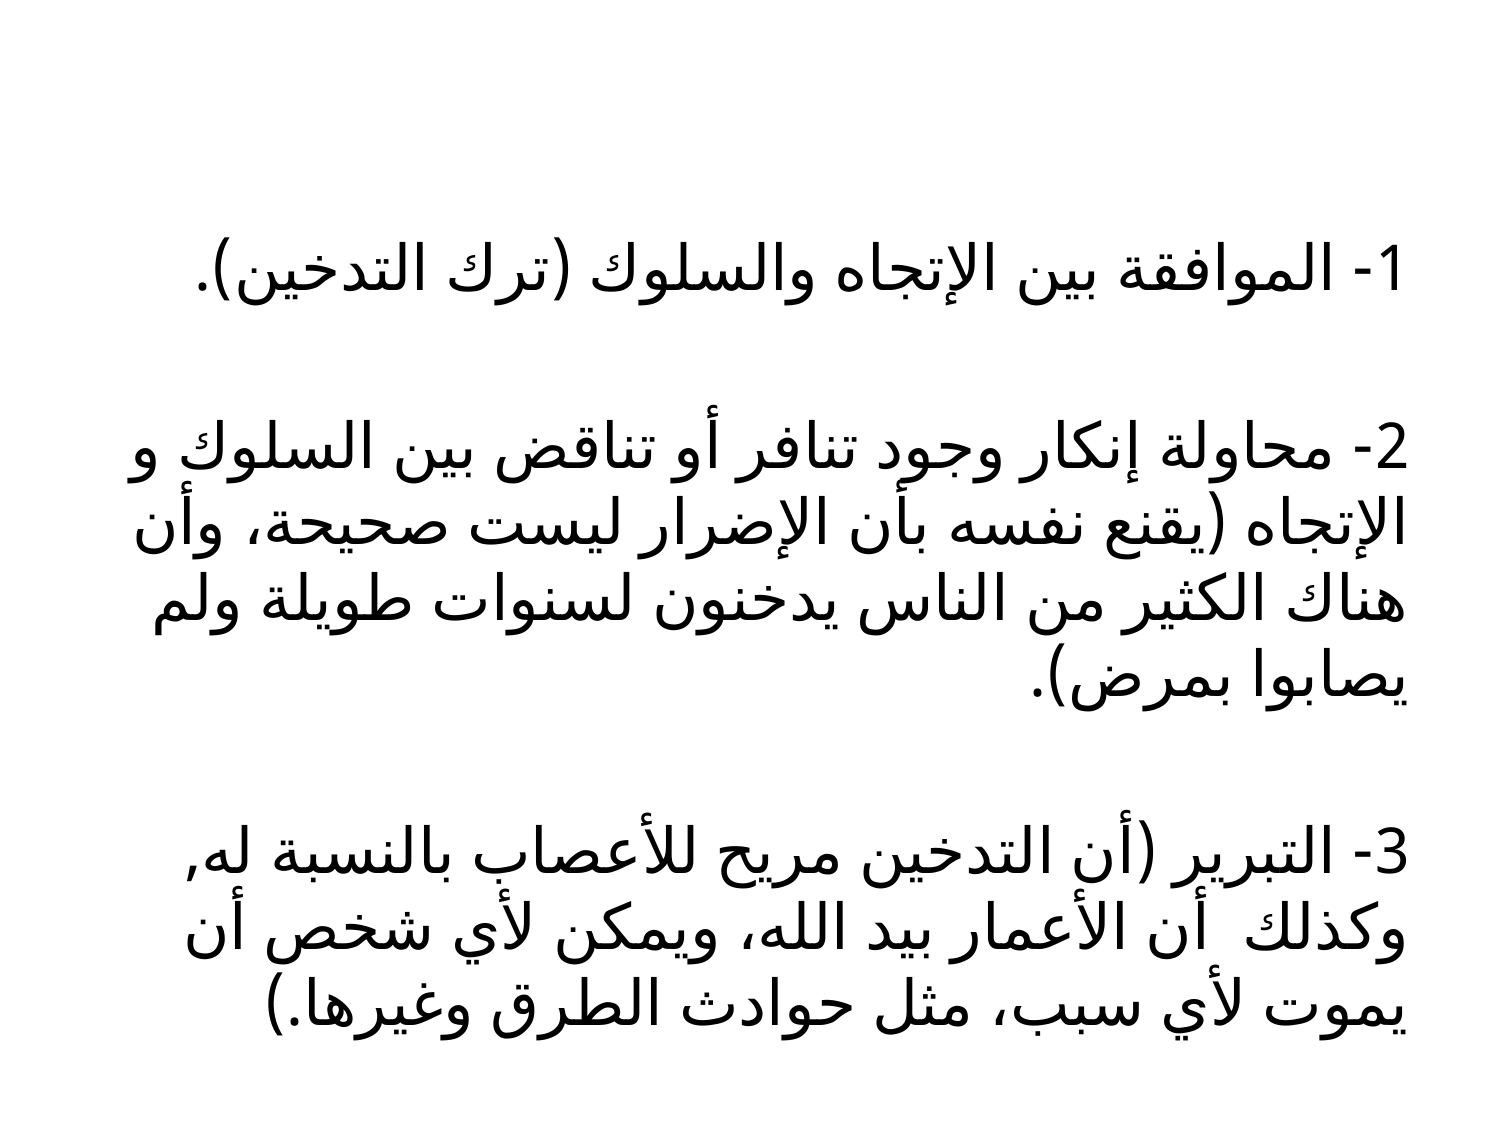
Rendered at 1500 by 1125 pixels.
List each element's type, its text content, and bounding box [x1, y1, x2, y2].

list 1- الموافقة بين الإتجاه والسلوك (ترك التدخين). 2- محاولة إنكار وجود تنافر أو تناقض بين السلوك و الإتجاه (يقنع نفسه بأن الإضرار ليست صحيحة، وأن هناك الكثير من الناس يدخنون لسنوات طويلة ولم يصابوا بمرض). 3- التبرير (أن التدخين مريح للأعصاب بالنسبة له, وكذلك أن الأعمار بيد الله، ويمكن لأي شخص أن يموت لأي سبب، مثل حوادث الطرق وغيرها.) [75, 219, 1425, 1047]
